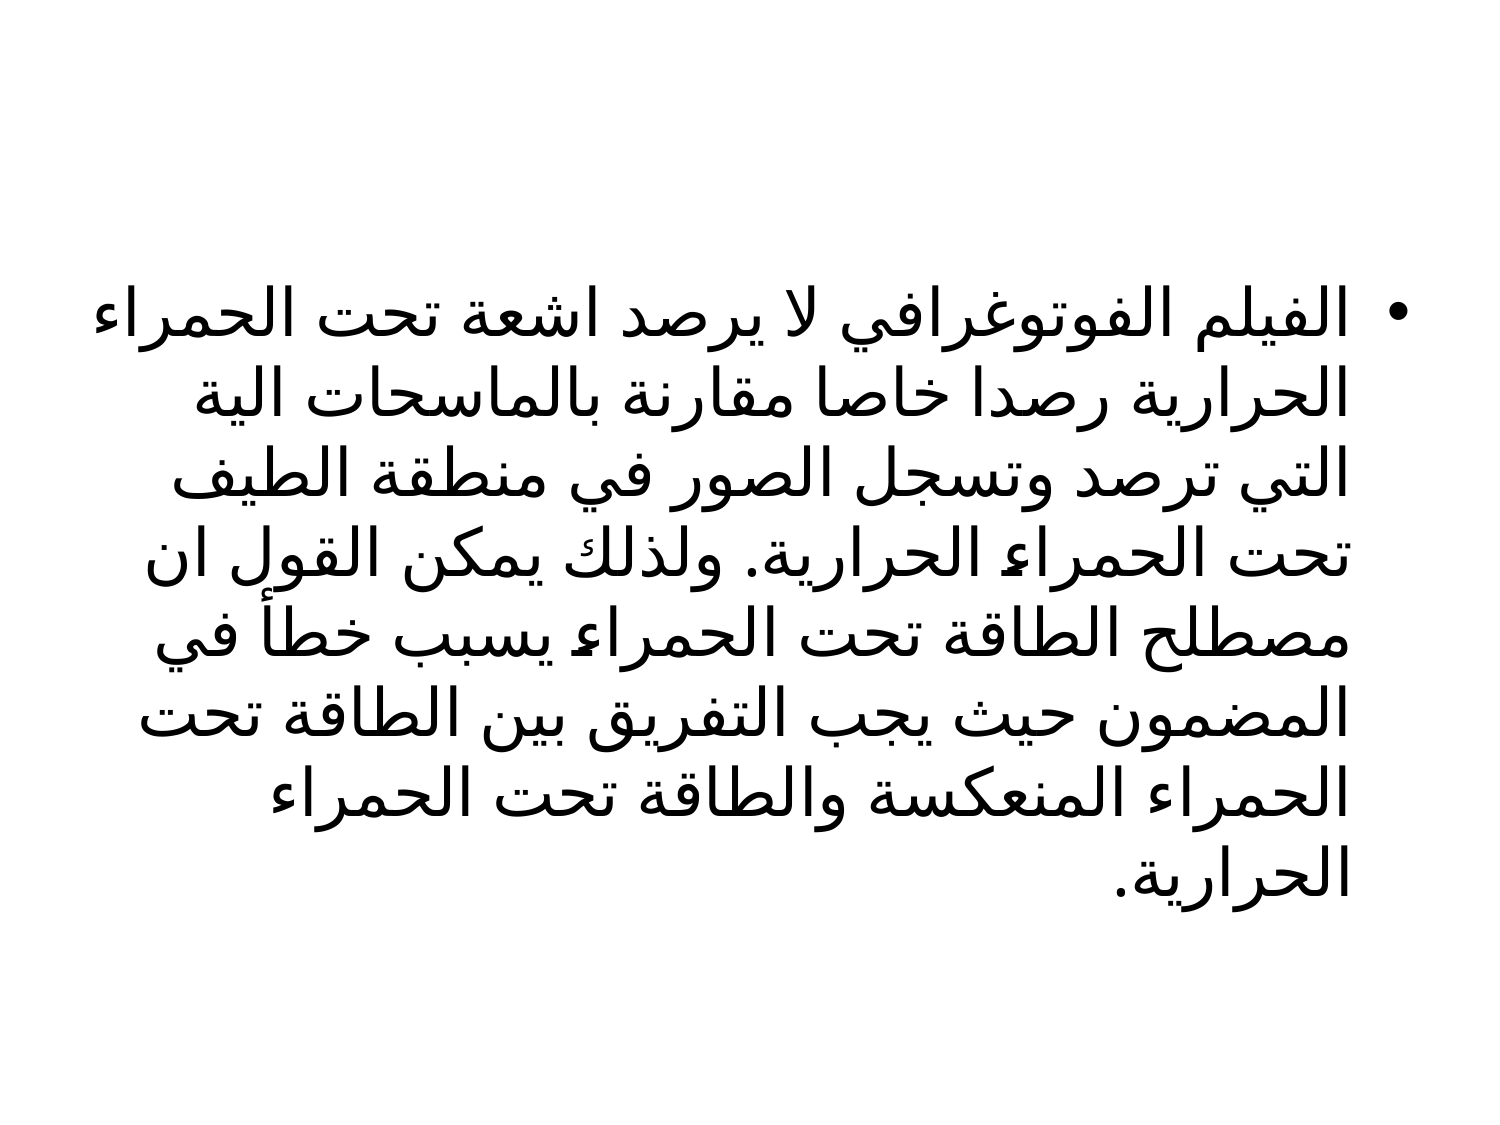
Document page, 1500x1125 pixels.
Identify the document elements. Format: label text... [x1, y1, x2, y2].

list الفيلم الفوتوغرافي لا يرصد اشعة تحت الحمراء الحرارية رصدا خاصا مقارنة بالماسحات الية التي ترصد وتسجل الصور في منطقة الطيف تحت الحمراء الحرارية. ولذلك يمكن القول ان مصطلح الطاقة تحت الحمراء يسبب خطأ في المضمون حيث يجب التفريق بين الطاقة تحت الحمراء المنعكسة والطاقة تحت الحمراء الحرارية. [75, 262, 1425, 1005]
